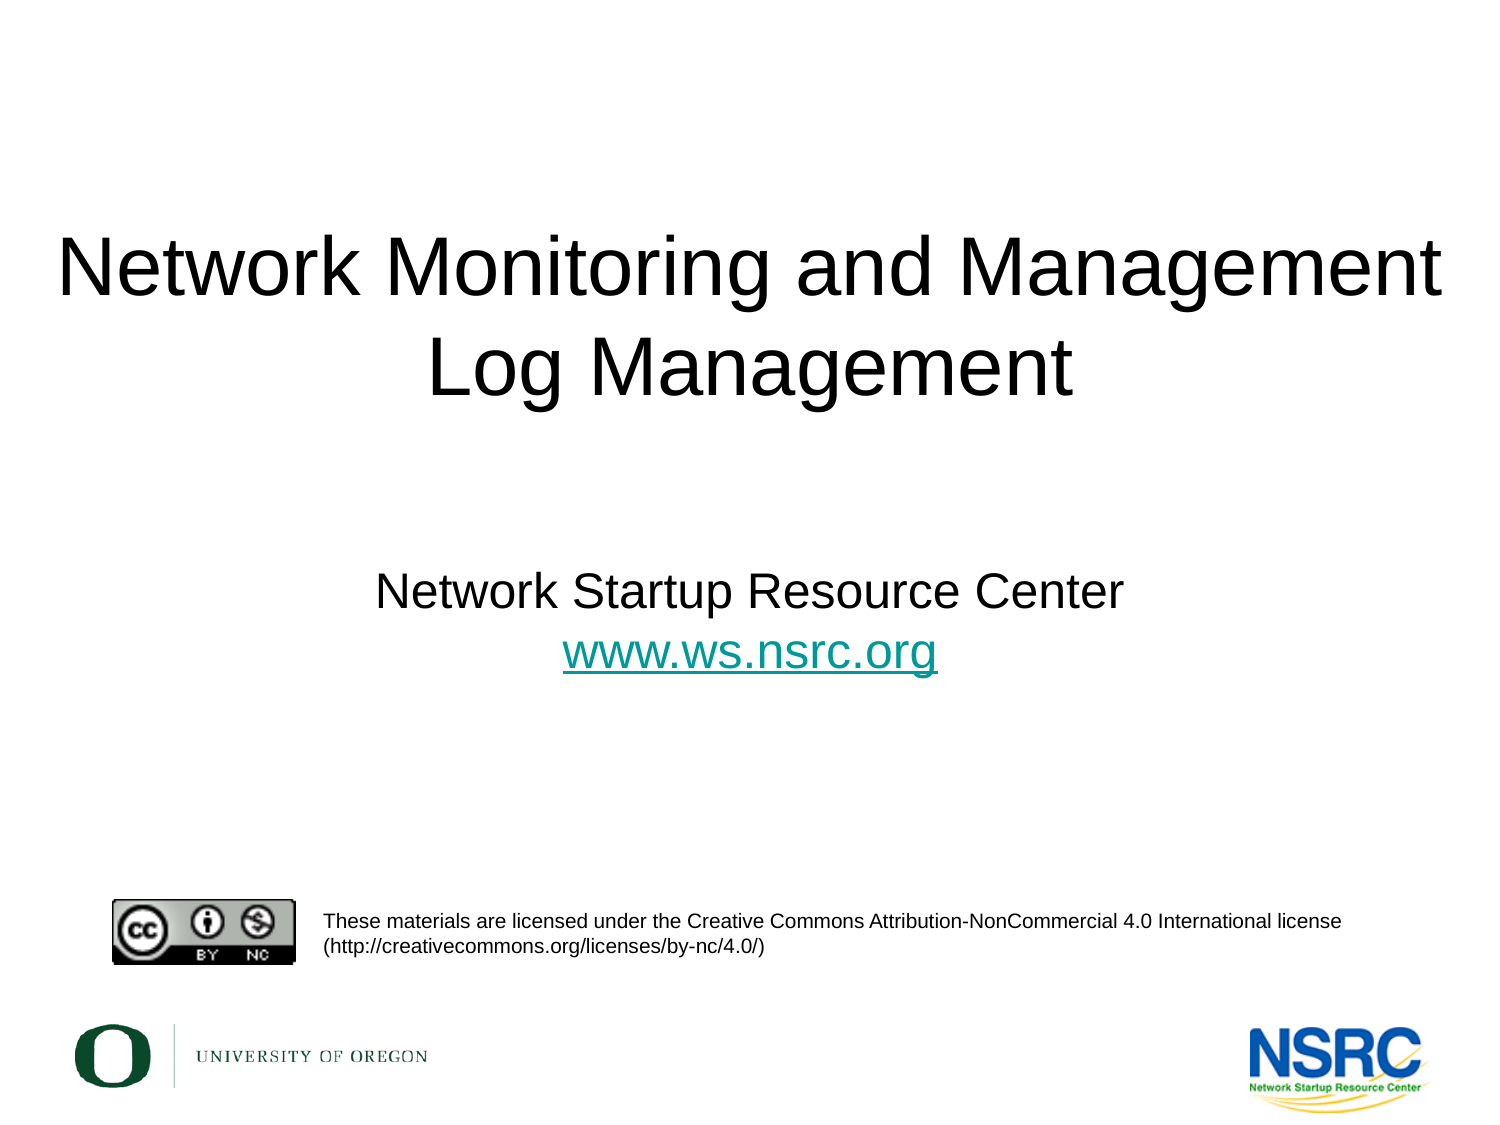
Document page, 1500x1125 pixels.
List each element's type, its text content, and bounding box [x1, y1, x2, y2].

picture [112, 899, 296, 965]
text_box Network Startup Resource Center www.ws.nsrc.org [0, 551, 1500, 686]
picture [1250, 1027, 1430, 1113]
text_box These materials are licensed under the Creative Commons Attribution-NonCommercial 4.0 International license (http://creativecommons.org/licenses/by-nc/4.0/) [308, 899, 1357, 965]
title Network Monitoring and Management Log Management [0, 200, 1500, 425]
picture [75, 1024, 427, 1088]
